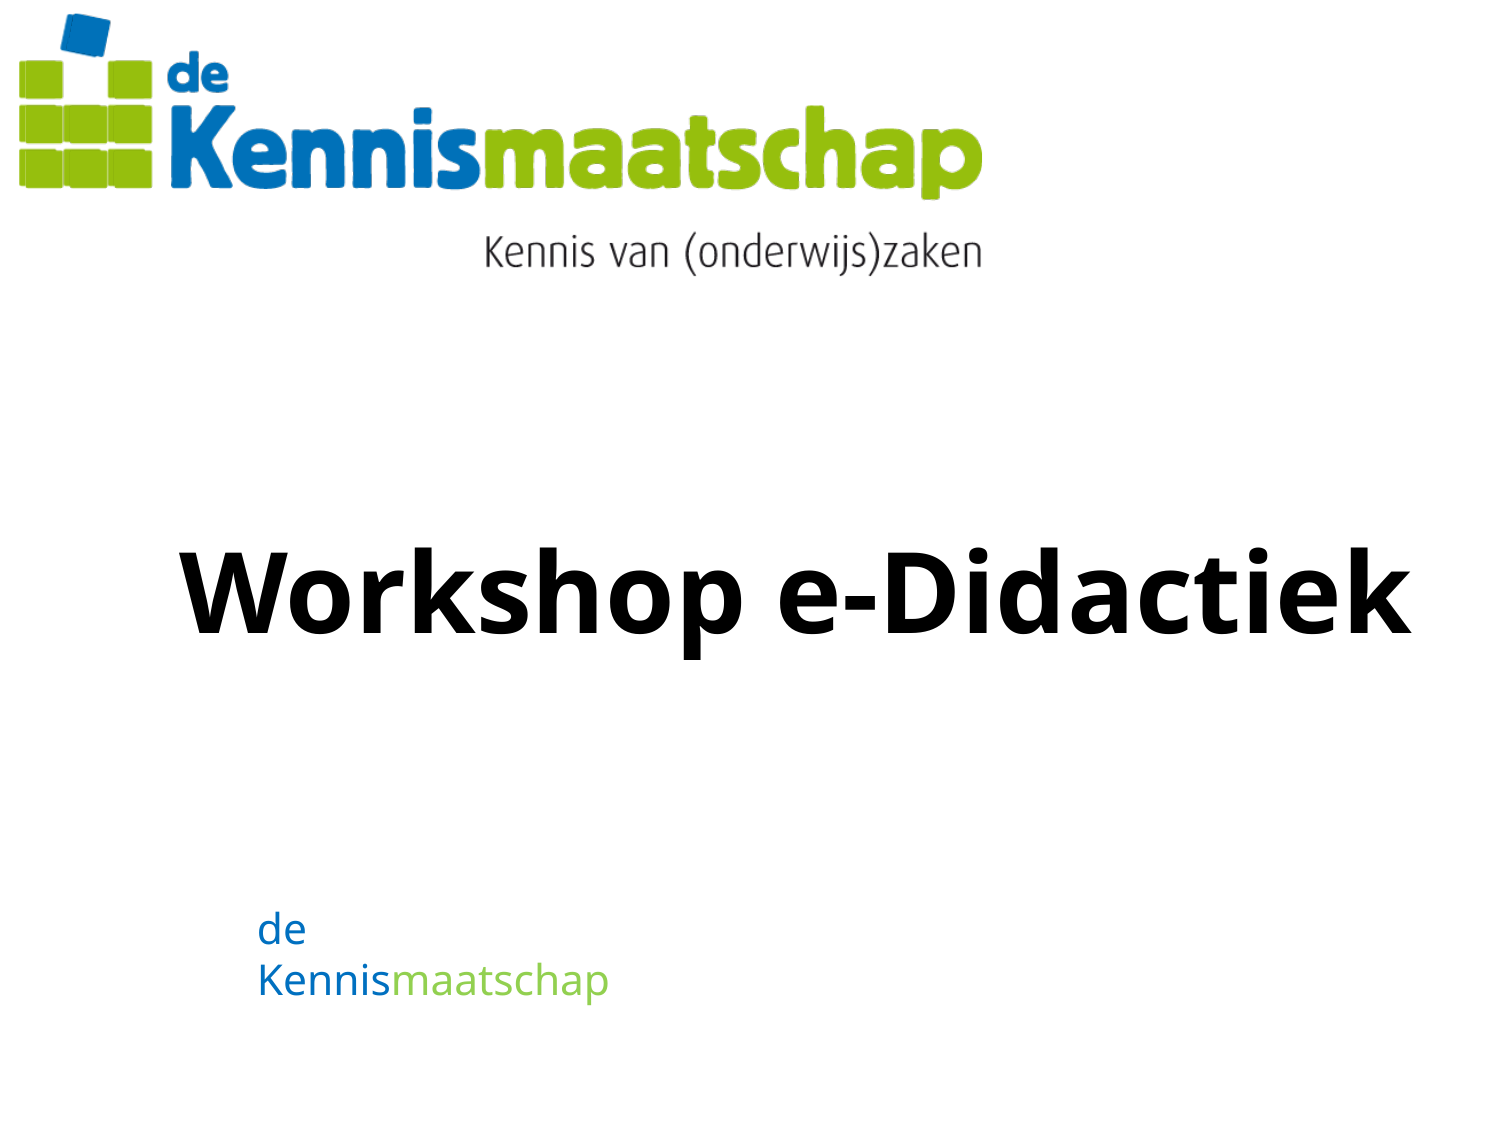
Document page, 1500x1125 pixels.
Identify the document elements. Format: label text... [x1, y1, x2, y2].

picture [0, 2, 1020, 289]
subtitle de Kennismaatschap [241, 828, 1167, 1012]
title Workshop e-Didactiek [134, 513, 1447, 808]
